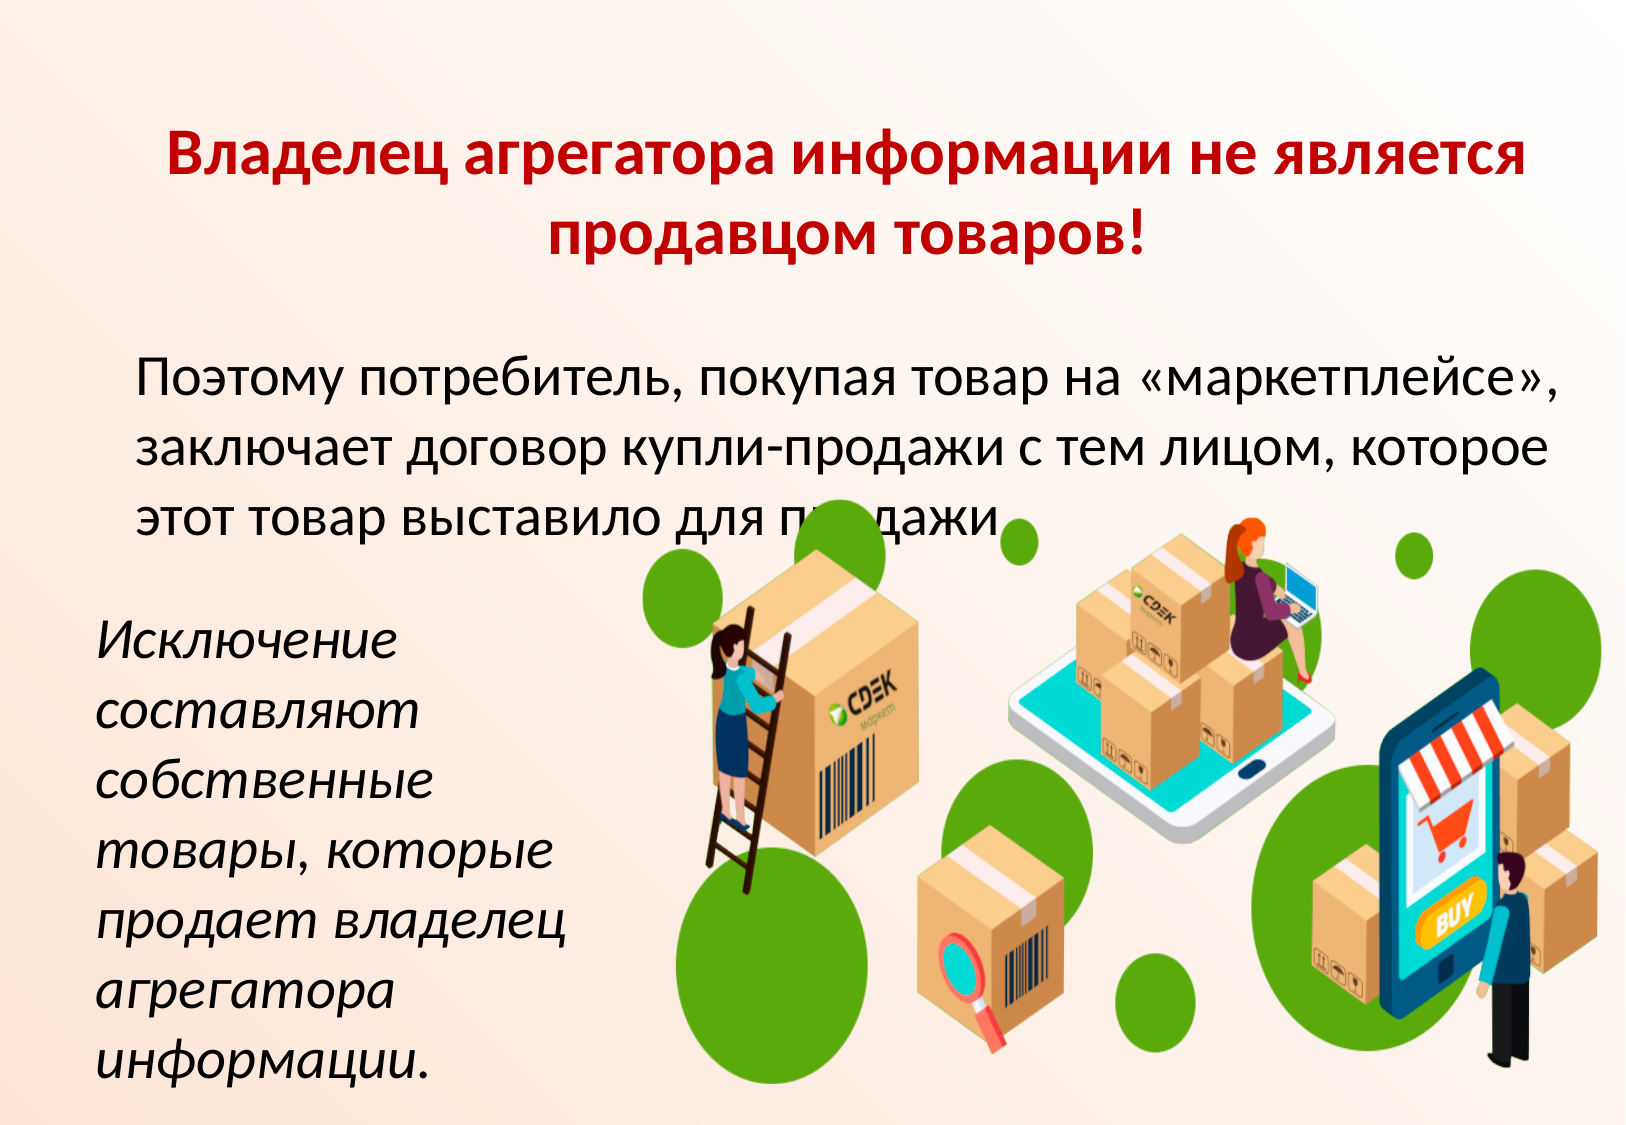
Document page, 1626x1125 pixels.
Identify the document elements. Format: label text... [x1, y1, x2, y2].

picture [628, 468, 1625, 1087]
text_box Владелец агрегатора информации не является продавцом товаров! Поэтому потребитель, покупая товар на «маркетплейсе», заключает договор купли-продажи с тем лицом, которое этот товар выставило для продажи. [120, 100, 1576, 555]
text_box Исключение составляют собственные товары, которые продает владелец агрегатора информации. [80, 593, 669, 1098]
